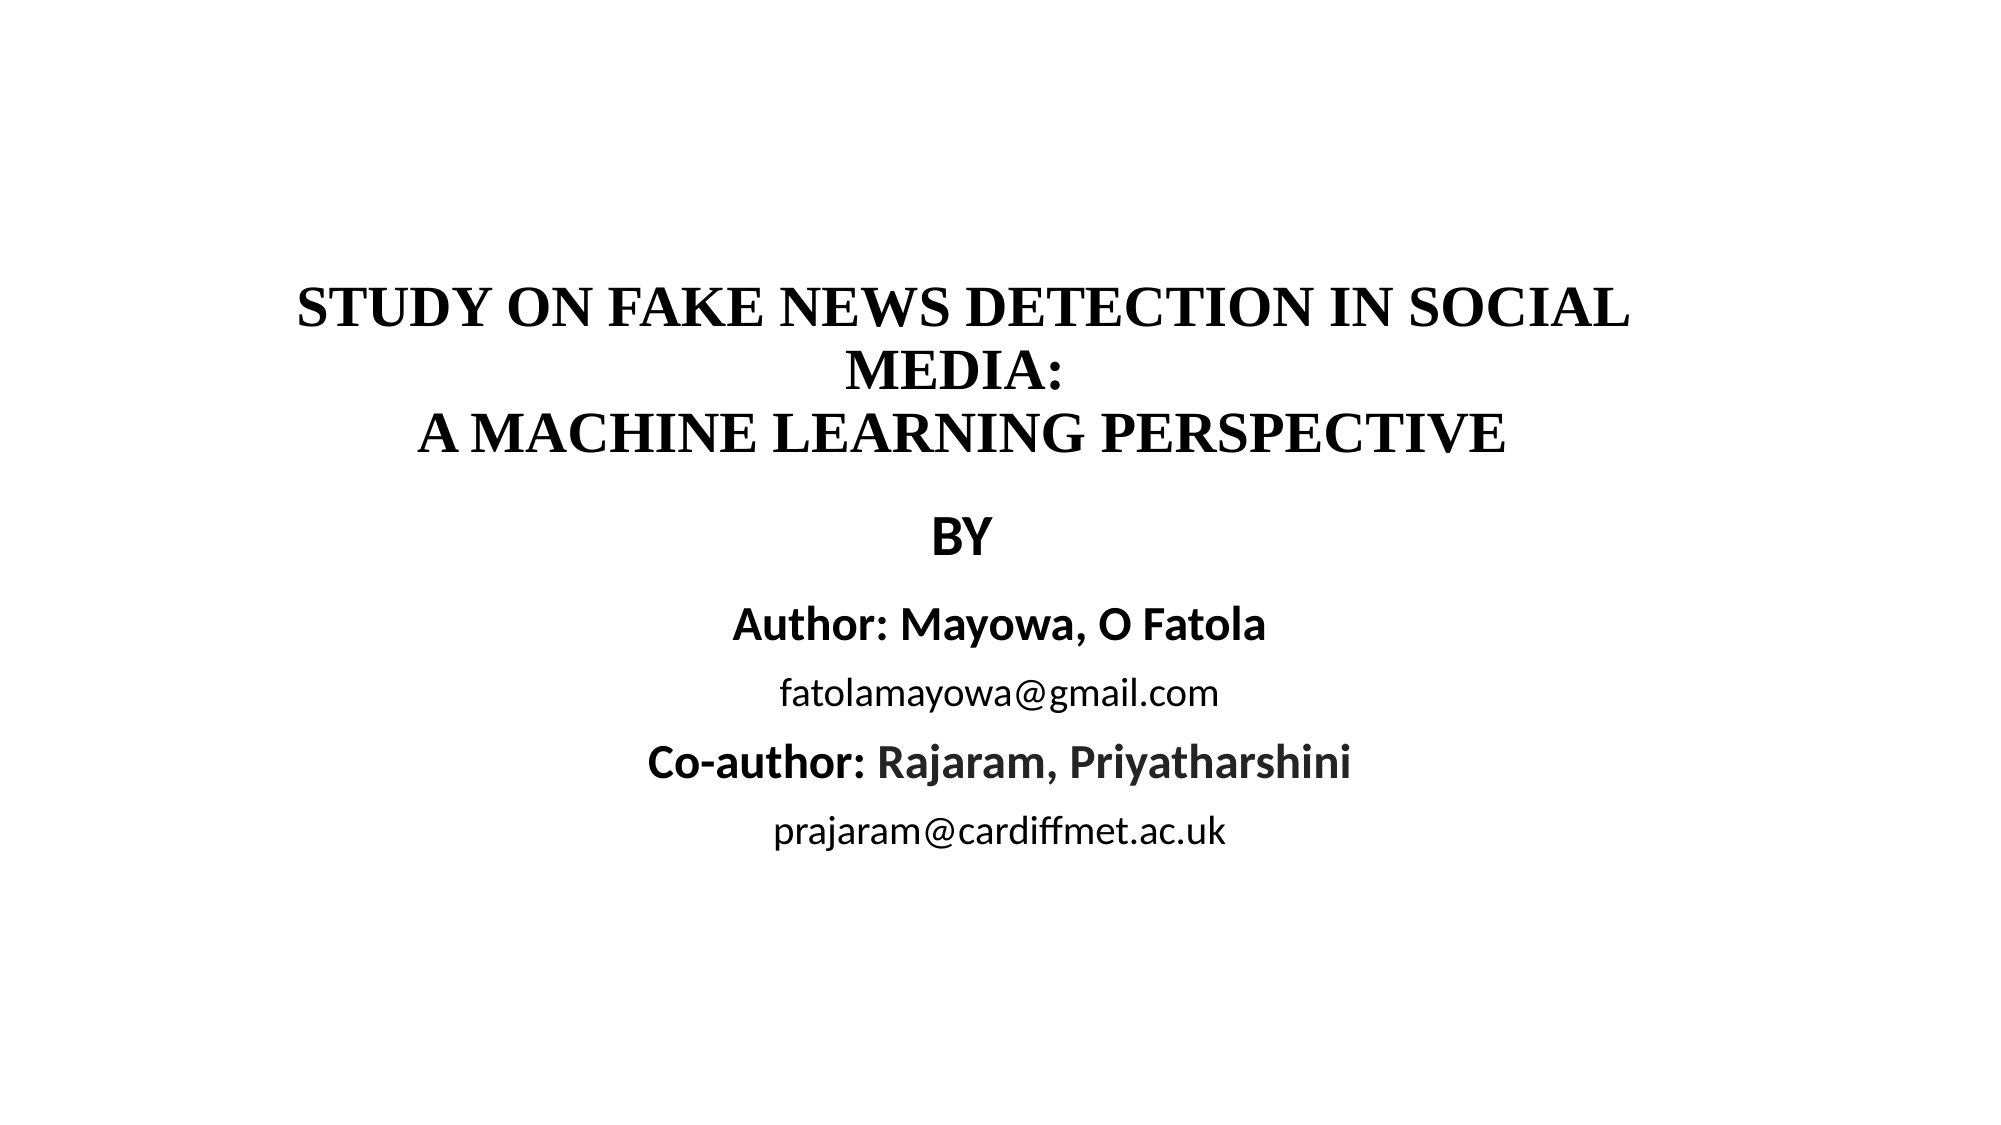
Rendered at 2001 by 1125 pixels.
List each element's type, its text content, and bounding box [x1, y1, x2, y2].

subtitle Author: Mayowa, O Fatola fatolamayowa@gmail.com Co-author: Rajaram, Priyatharshini prajaram@cardiffmet.ac.uk [249, 590, 1750, 863]
title STUDY ON FAKE NEWS DETECTION IN SOCIAL MEDIA: A MACHINE LEARNING PERSPECTIVE BY [174, 73, 1750, 576]
